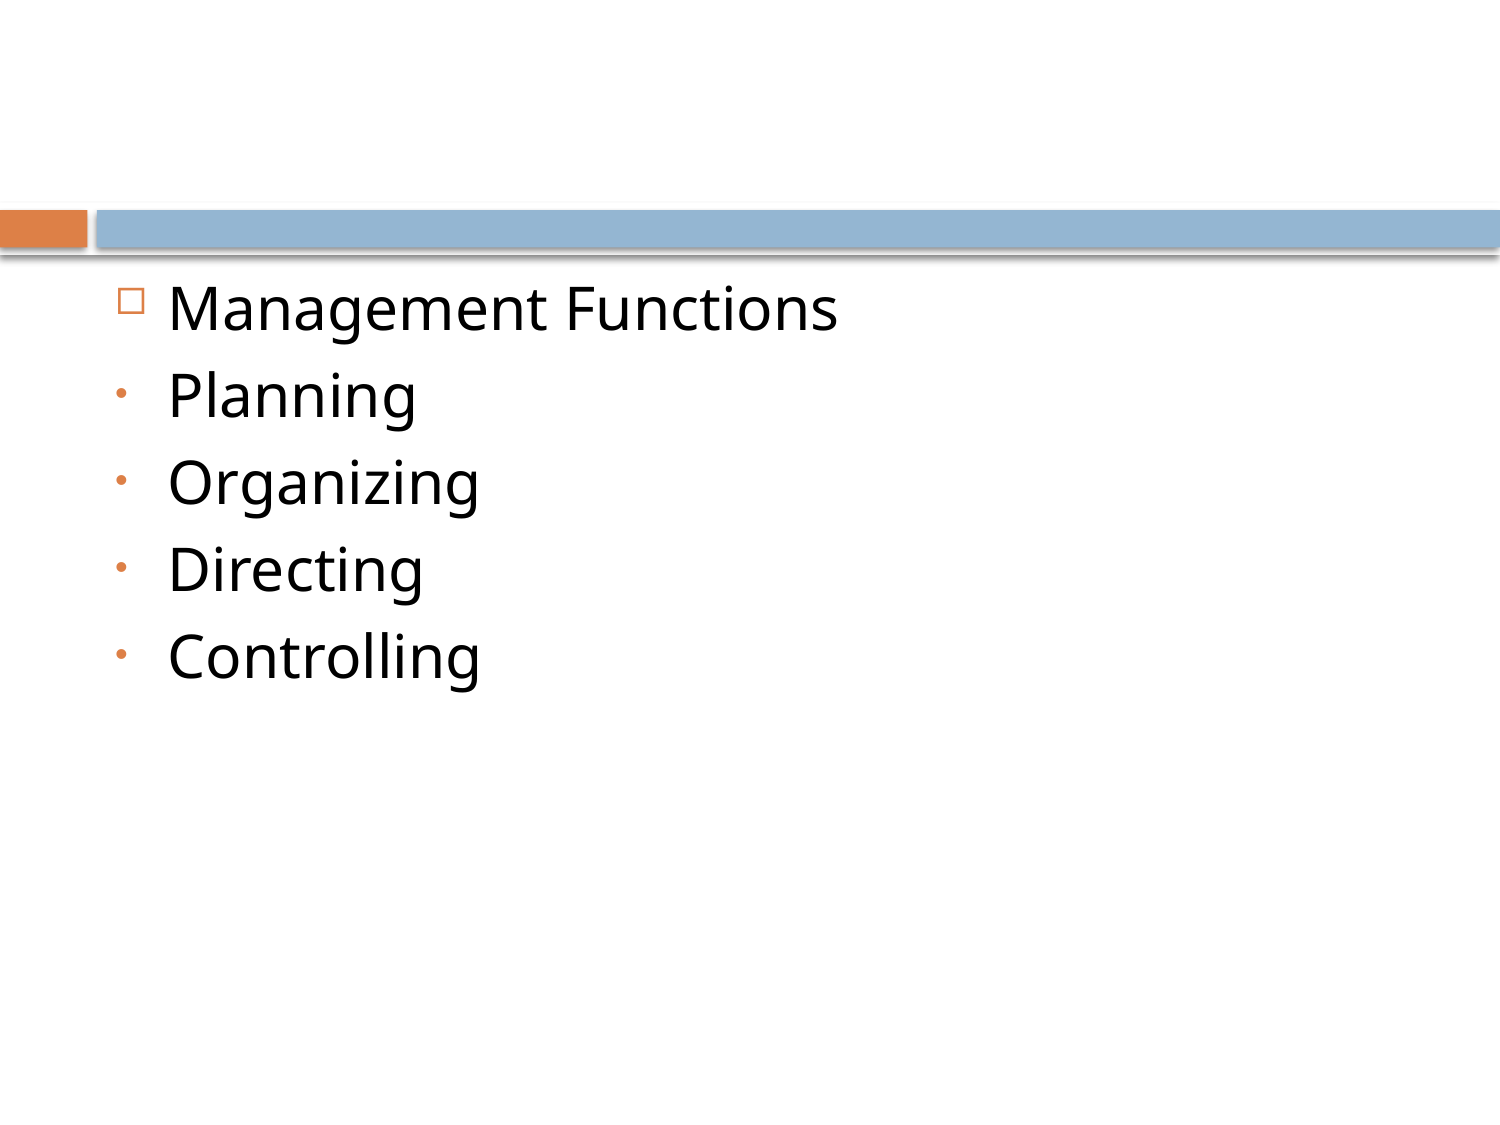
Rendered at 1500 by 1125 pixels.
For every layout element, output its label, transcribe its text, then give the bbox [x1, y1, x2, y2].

list Management Functions Planning Organizing Directing Controlling [100, 262, 1438, 1000]
